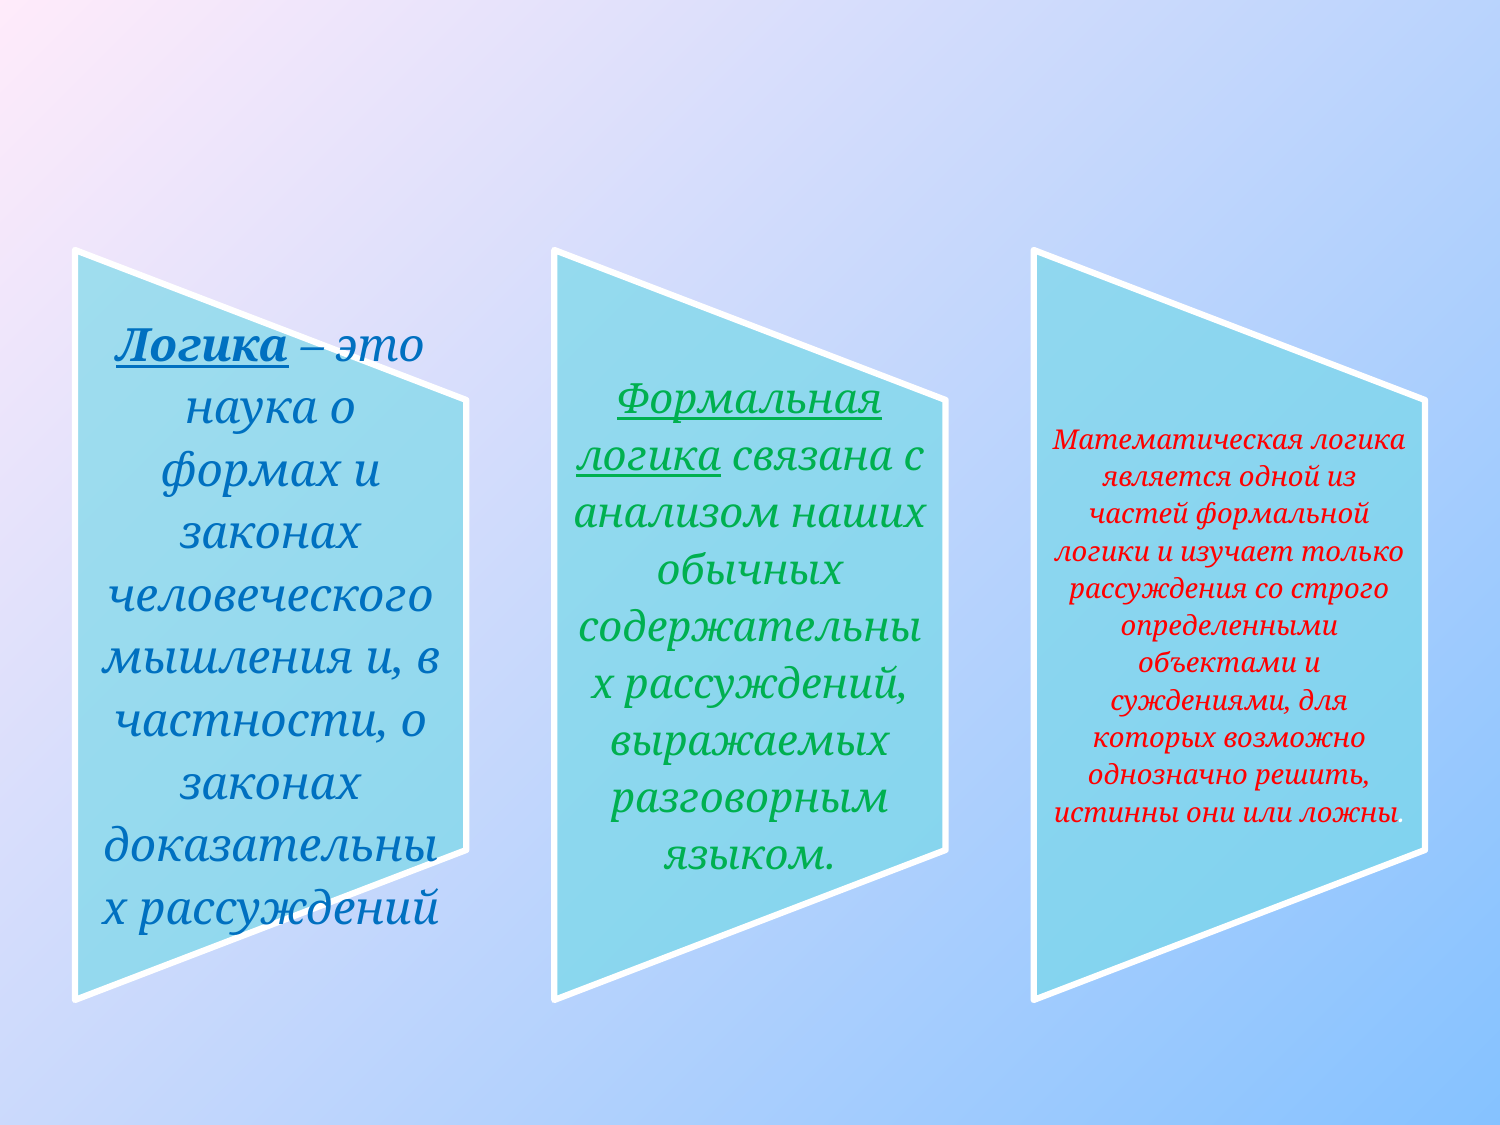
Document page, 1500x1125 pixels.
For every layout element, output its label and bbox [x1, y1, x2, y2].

list [77, 252, 1424, 998]
